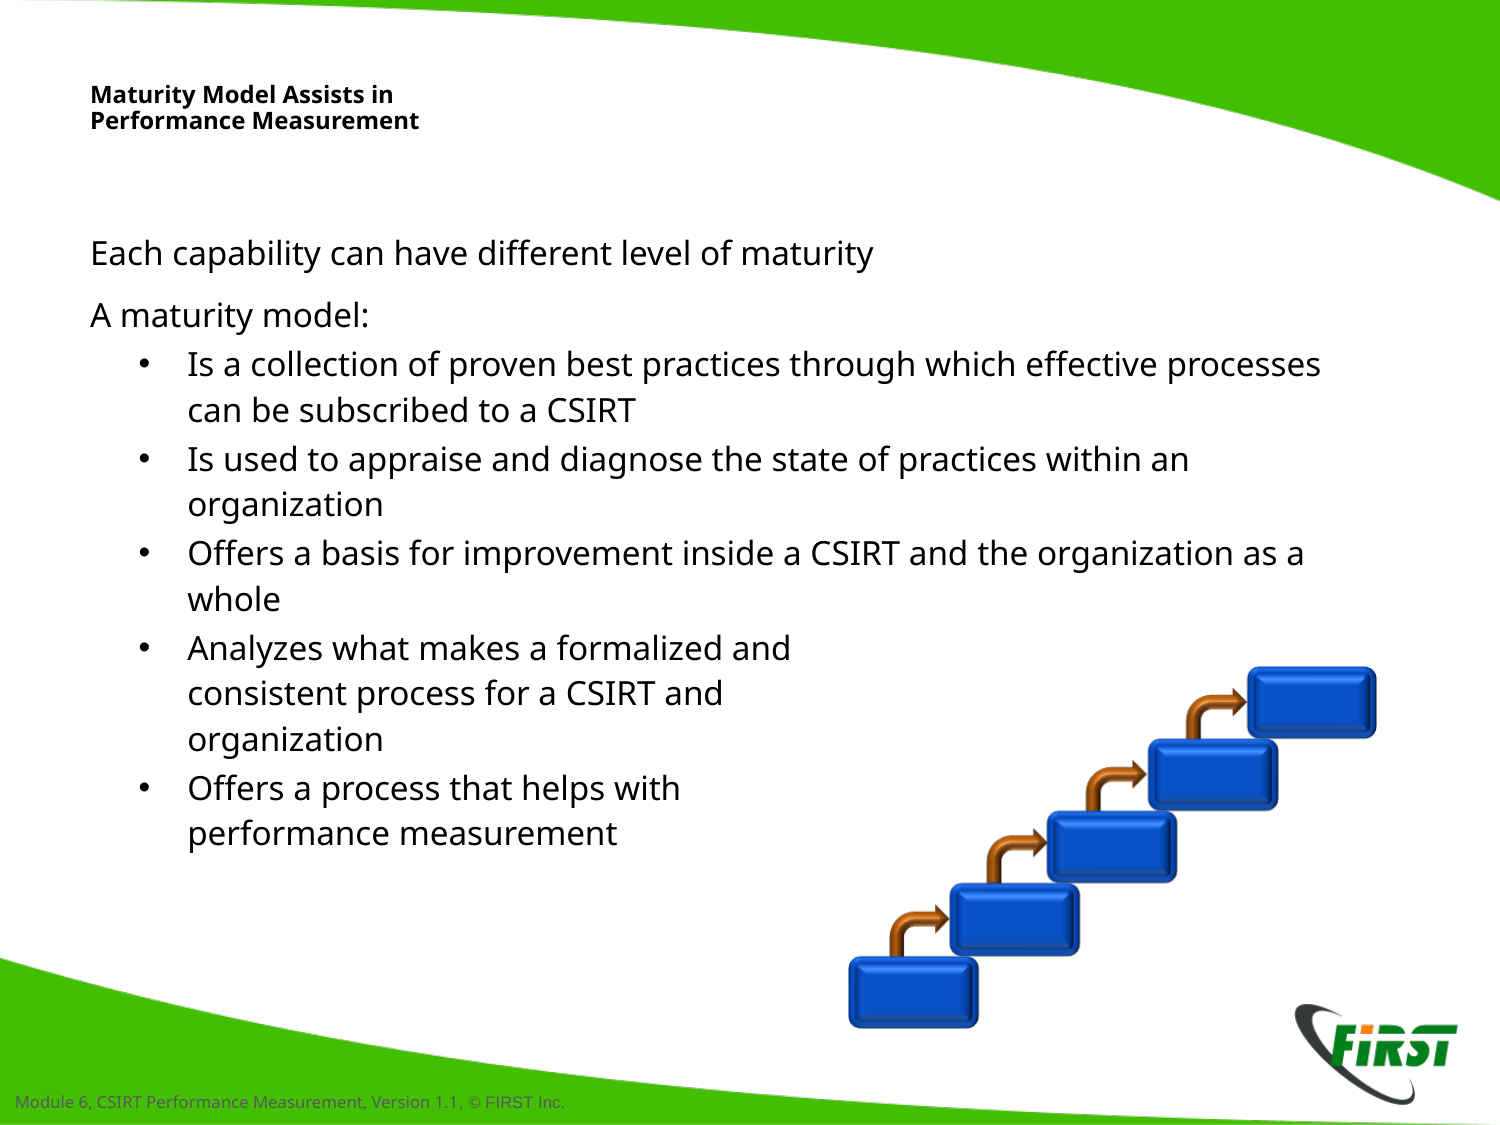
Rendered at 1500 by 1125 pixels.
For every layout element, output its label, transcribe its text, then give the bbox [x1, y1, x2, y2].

title Maturity Model Assists in Performance Measurement [75, 75, 1425, 143]
picture [0, 0, 1500, 1125]
list Each capability can have different level of maturity A maturity model: Is a collection of proven best practices through which effective processes can be subscribed to a CSIRT Is used to appraise and diagnose the state of practices within an organization Offers a basis for improvement inside a CSIRT and the organization as a whole Analyzes what makes a formalized and consistent process for a CSIRT and organization Offers a process that helps with performance measurement [75, 219, 1369, 862]
